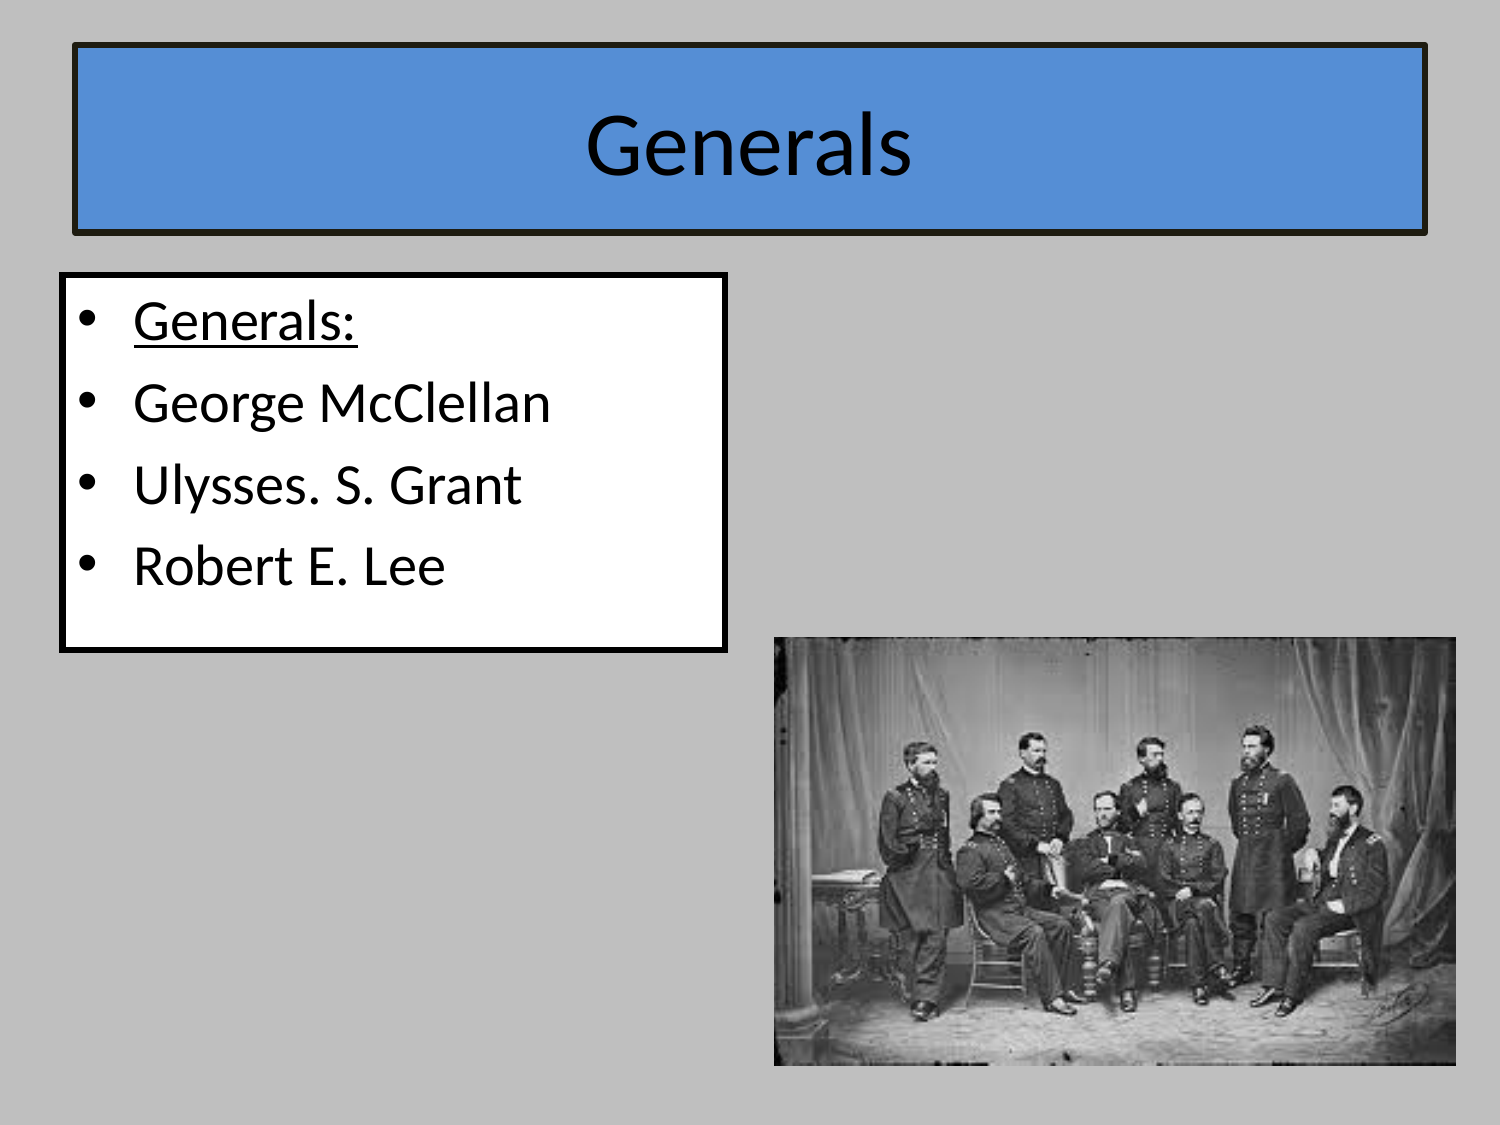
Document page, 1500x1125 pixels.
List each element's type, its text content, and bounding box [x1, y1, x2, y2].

title Generals [75, 45, 1425, 233]
list Generals: George McClellan Ulysses. S. Grant Robert E. Lee [62, 275, 725, 650]
picture [774, 637, 1456, 1066]
